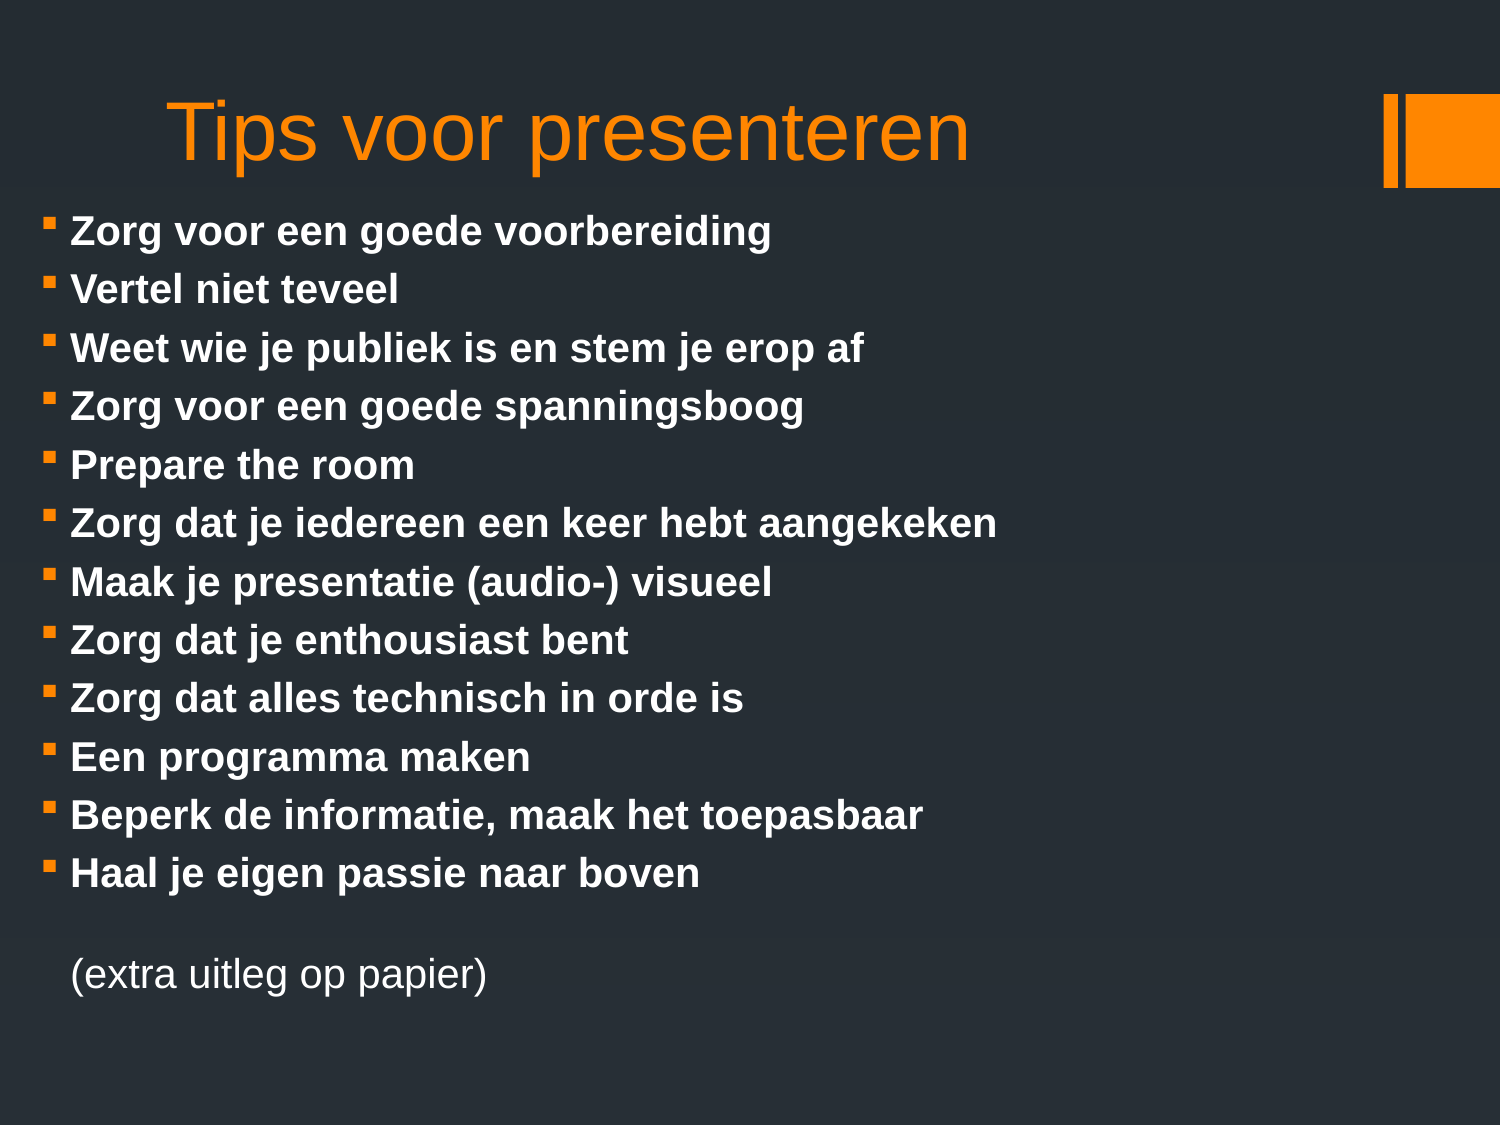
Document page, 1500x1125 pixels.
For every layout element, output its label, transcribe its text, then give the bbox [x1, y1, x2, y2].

list Zorg voor een goede voorbereiding Vertel niet teveel Weet wie je publiek is en stem je erop af Zorg voor een goede spanningsboog Prepare the room Zorg dat je iedereen een keer hebt aangekeken Maak je presentatie (audio-) visueel Zorg dat je enthousiast bent Zorg dat alles technisch in orde is Een programma maken Beperk de informatie, maak het toepasbaar Haal je eigen passie naar boven (extra uitleg op papier) [17, 196, 1459, 1035]
title Tips voor presenteren [150, 66, 1350, 185]
